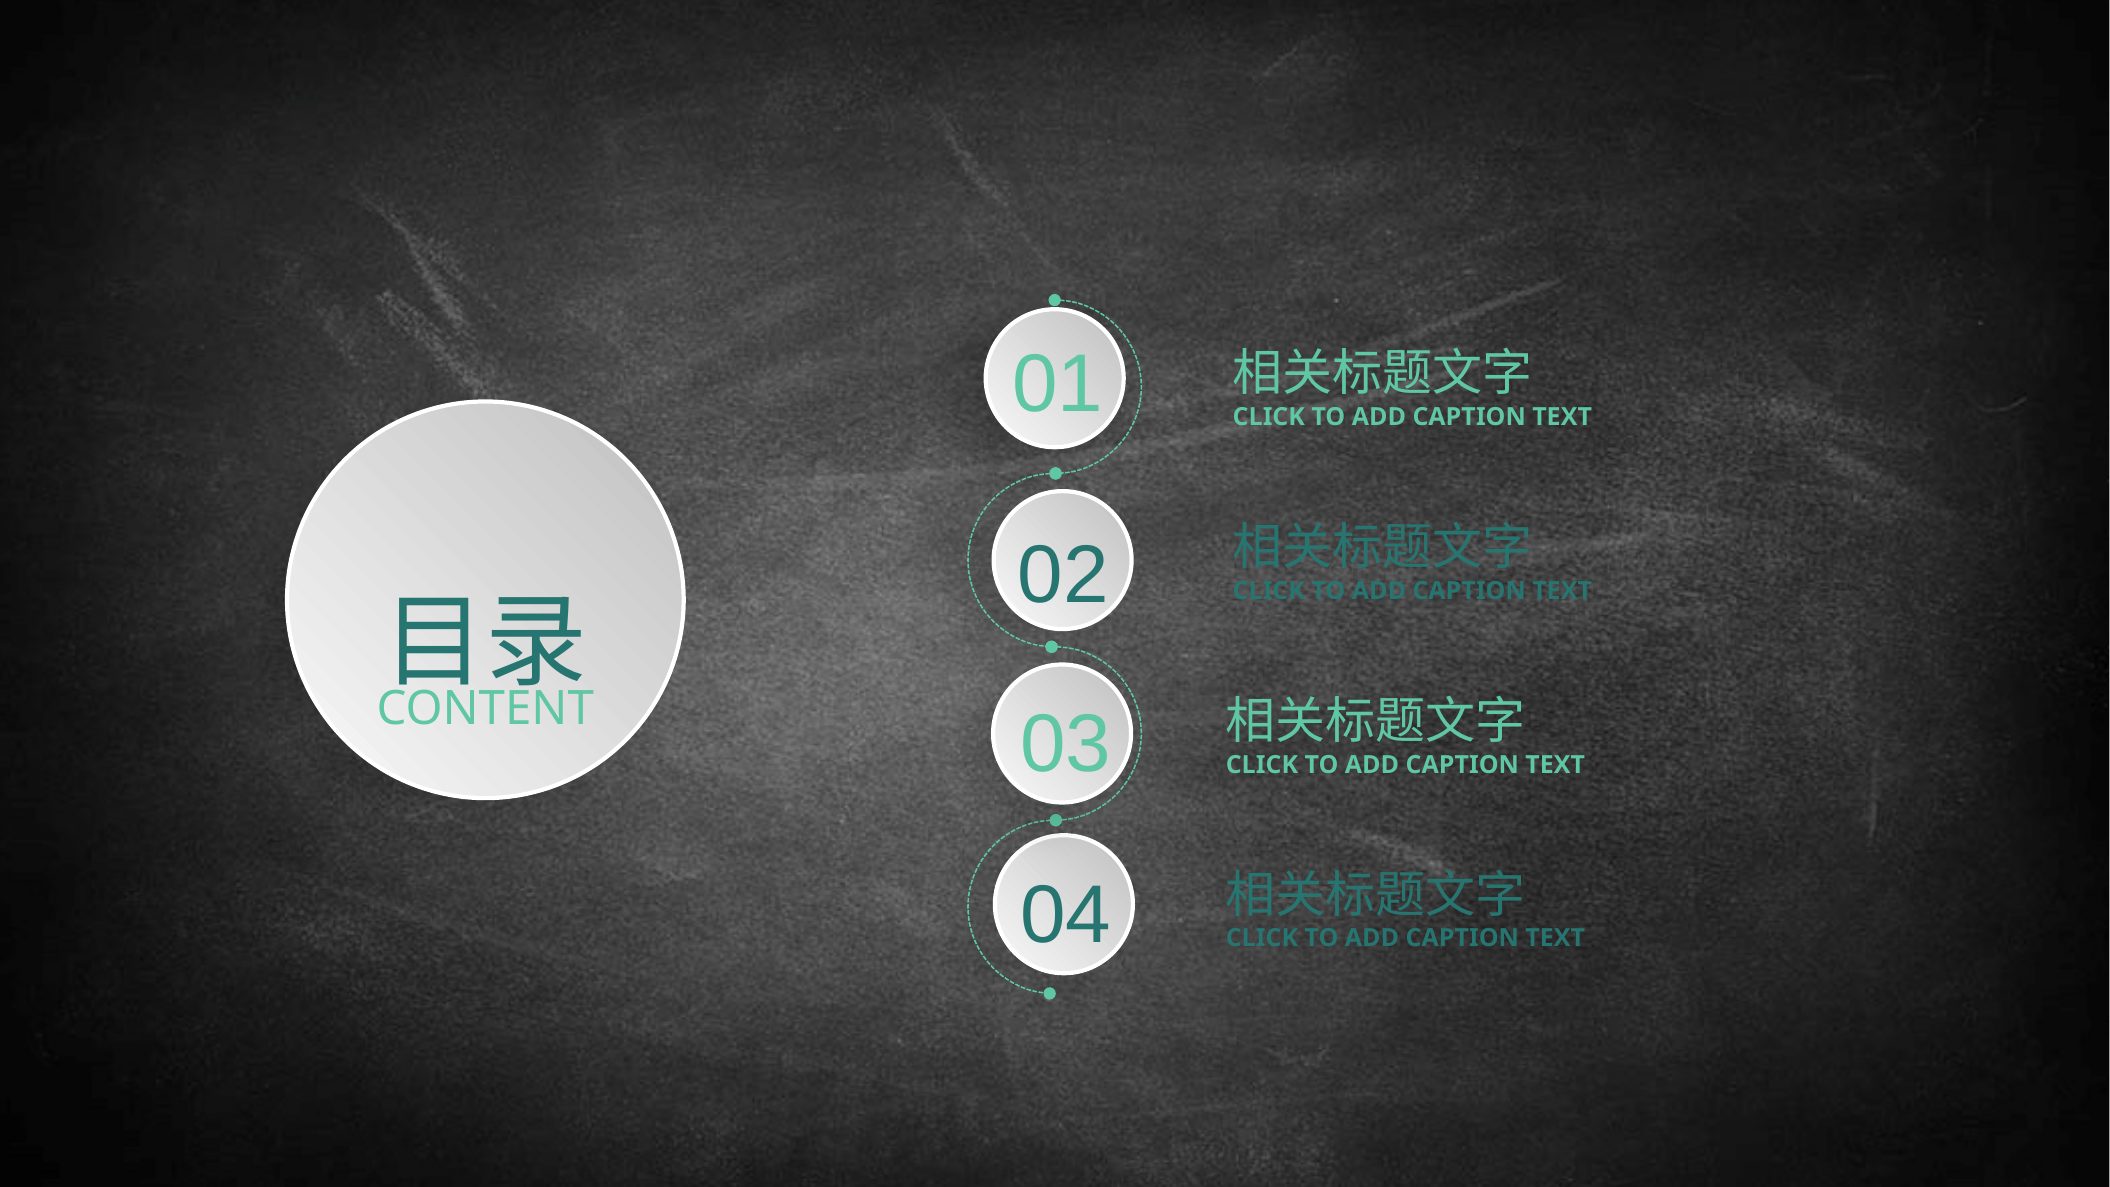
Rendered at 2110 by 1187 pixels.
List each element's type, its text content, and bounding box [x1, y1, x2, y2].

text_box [993, 664, 1132, 803]
picture [0, 0, 2110, 1187]
text_box [285, 400, 685, 800]
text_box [351, 473, 619, 729]
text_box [967, 300, 1142, 994]
text_box 相关标题文字 CLICK TO ADD CAPTION TEXT [1211, 680, 1601, 786]
text_box 相关标题文字 CLICK TO ADD CAPTION TEXT [1217, 333, 1608, 439]
text_box 相关标题文字 CLICK TO ADD CAPTION TEXT [1217, 507, 1608, 612]
text_box 相关标题文字 CLICK TO ADD CAPTION TEXT [1211, 854, 1601, 960]
